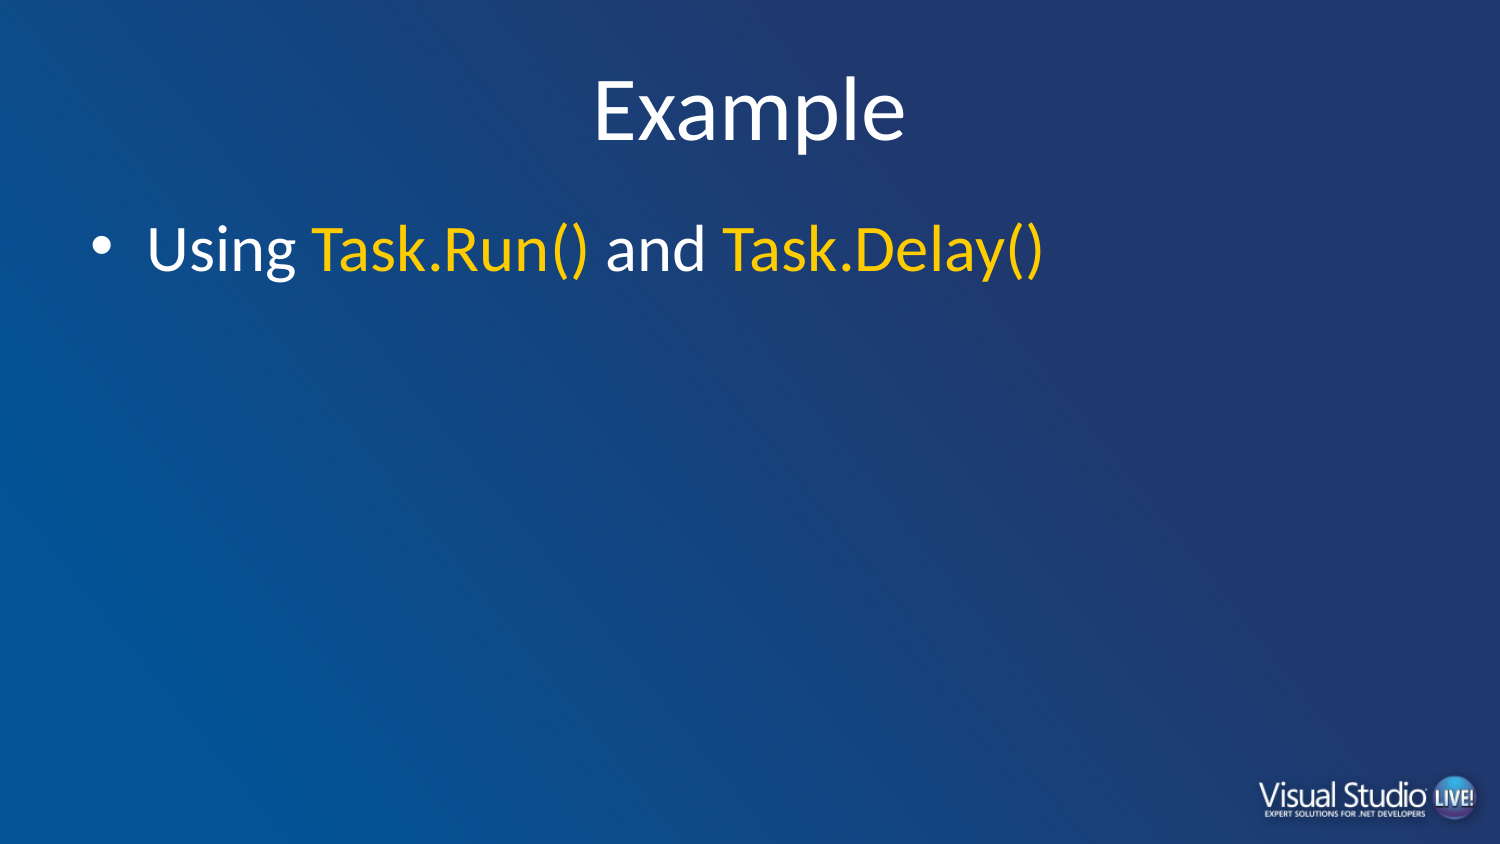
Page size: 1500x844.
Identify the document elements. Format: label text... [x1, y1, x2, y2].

list Using Task.Run() and Task.Delay() [75, 196, 1425, 754]
title Example [75, 33, 1425, 175]
picture [0, 0, 1500, 844]
